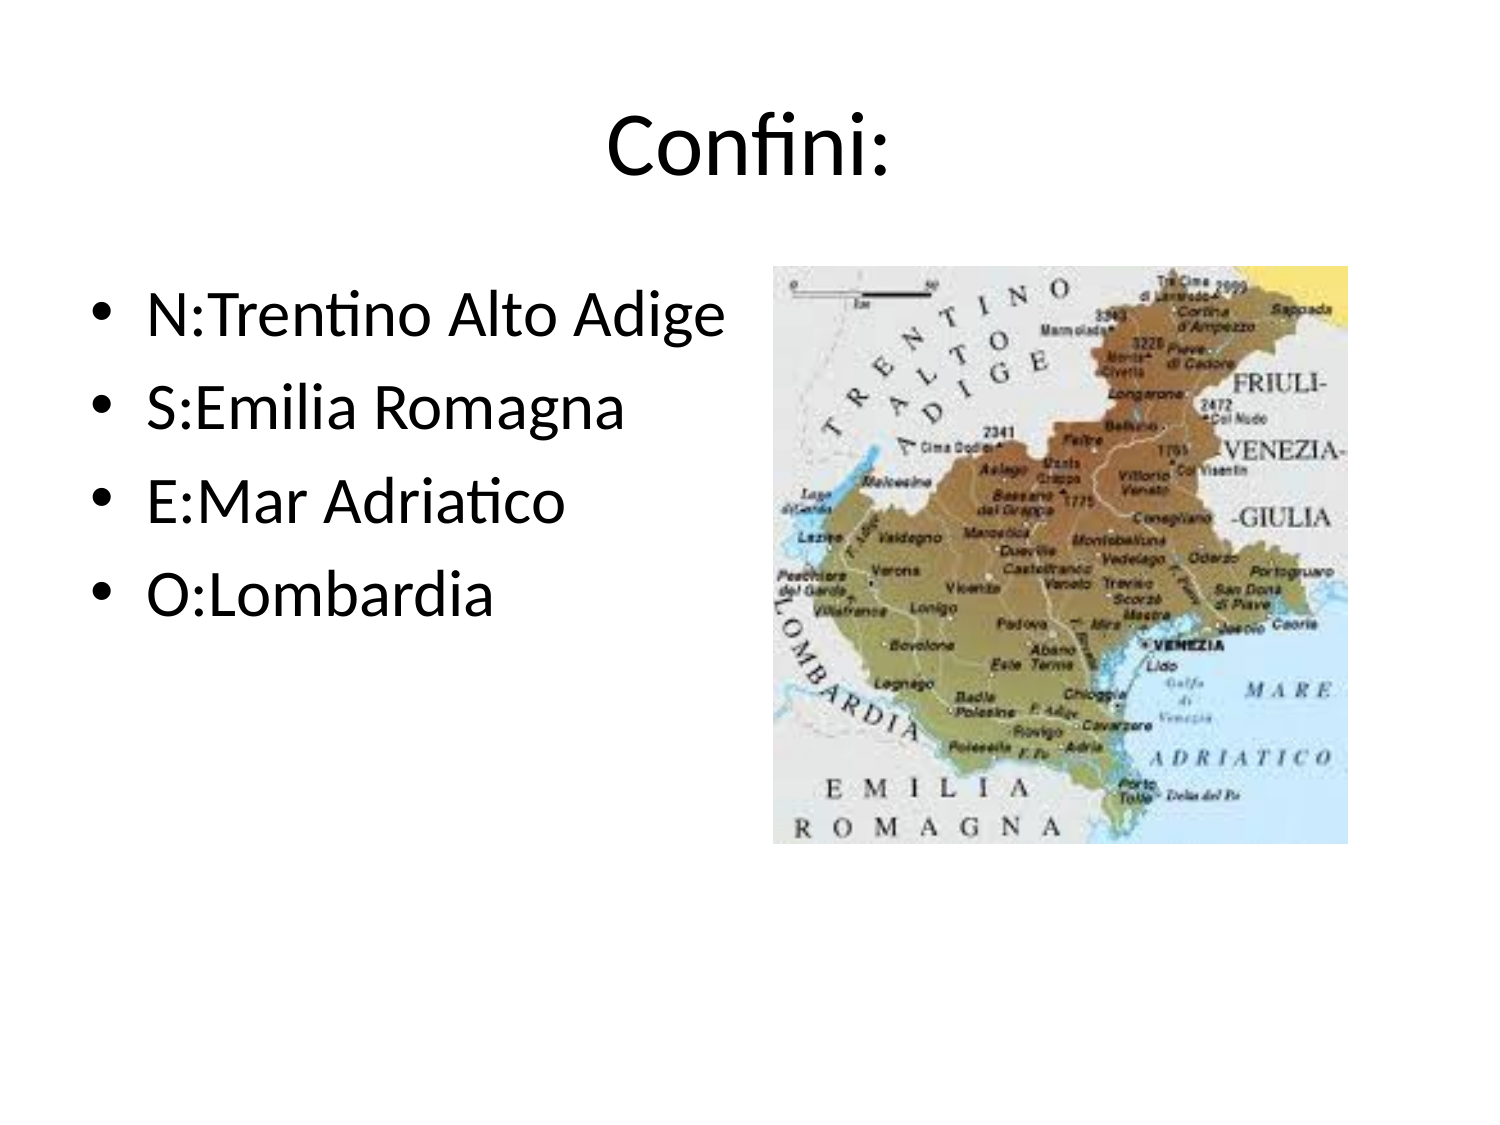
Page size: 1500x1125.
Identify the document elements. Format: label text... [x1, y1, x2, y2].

list N:Trentino Alto Adige S:Emilia Romagna E:Mar Adriatico O:Lombardia [75, 262, 1425, 1005]
picture [773, 265, 1349, 844]
title Confini: [75, 45, 1425, 233]
